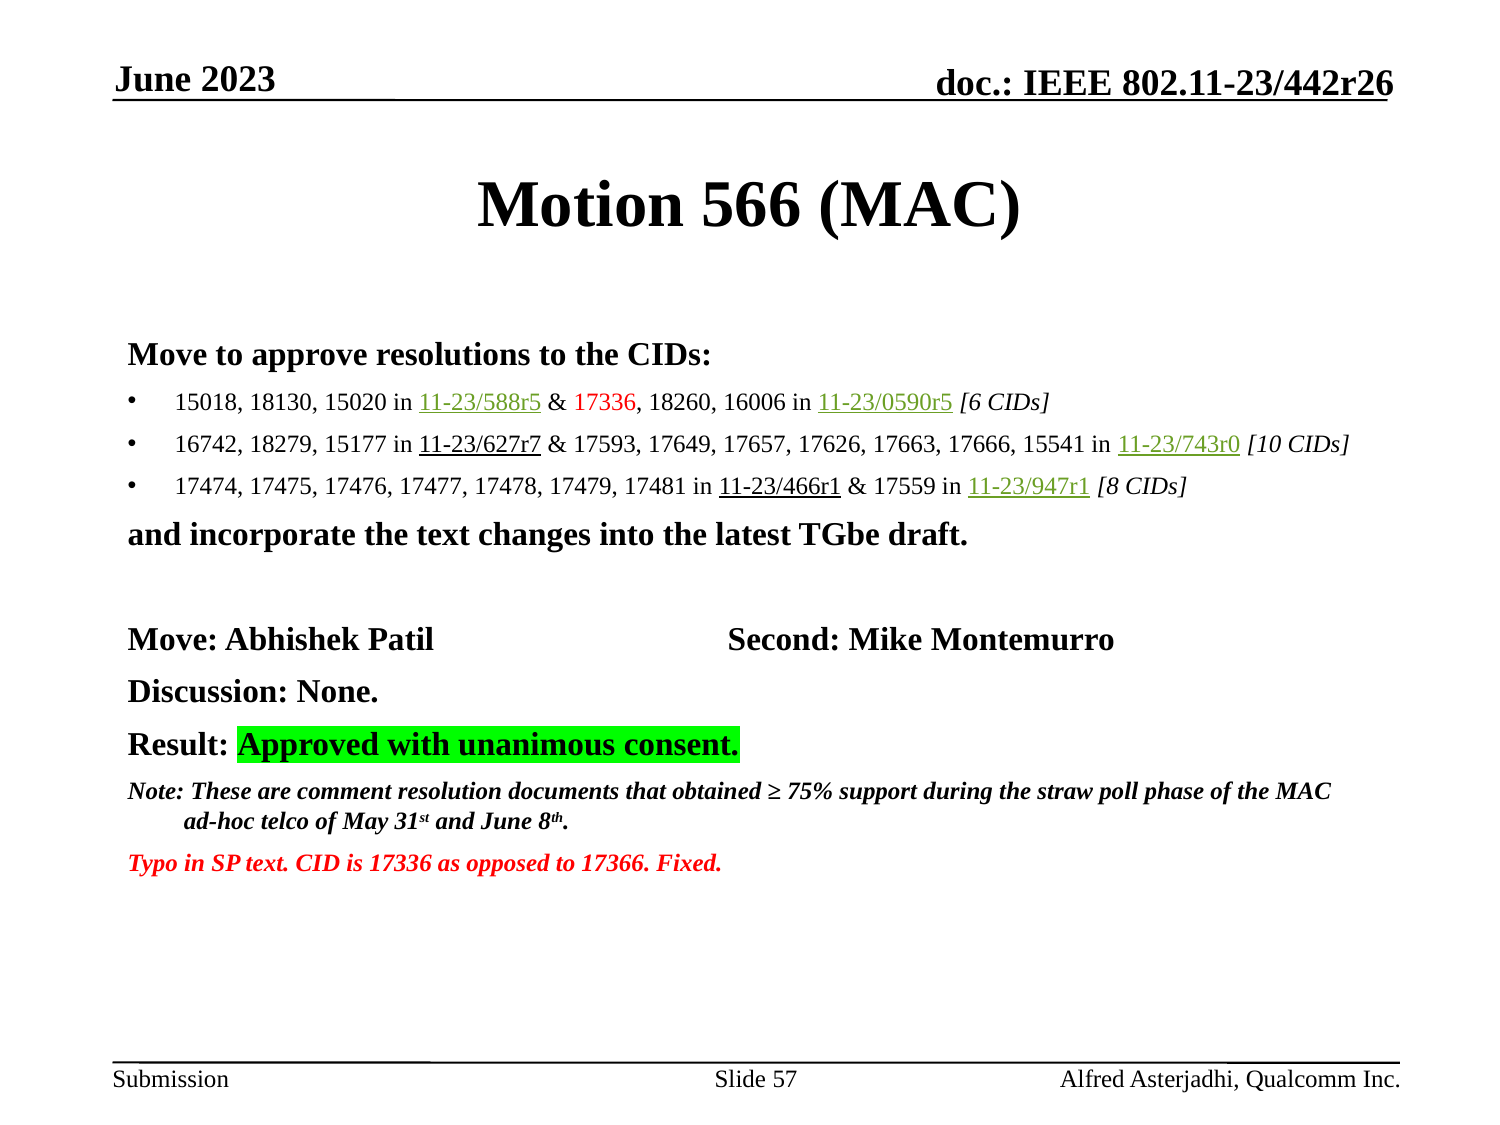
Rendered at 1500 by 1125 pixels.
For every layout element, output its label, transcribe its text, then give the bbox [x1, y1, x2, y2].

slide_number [114, 54, 423, 100]
title Motion 566 (MAC) [112, 112, 1388, 288]
list Move to approve resolutions to the CIDs: 15018, 18130, 15020 in 11-23/588r5 & 17336, 18260, 16006 in 11-23/0590r5 [6 CIDs] 16742, 18279, 15177 in 11-23/627r7 & 17593, 17649, 17657, 17626, 17663, 17666, 15541 in 11-23/743r0 [10 CIDs] 17474, 17475, 17476, 17477, 17478, 17479, 17481 in 11-23/466r1 & 17559 in 11-23/947r1 [8 CIDs] and incorporate the text changes into the latest TGbe draft. Move: Abhishek Patil Second: Mike Montemurro Discussion: None. Result: Approved with unanimous consent. Note: These are comment resolution documents that obtained ≥ 75% support during the straw poll phase of the MAC ad-hoc telco of May 31st and June 8th. Typo in SP text. CID is 17336 as opposed to 17366. Fixed. [112, 324, 1388, 1063]
footer Alfred Asterjadhi, Qualcomm Inc. [878, 1061, 1402, 1093]
slide_number Slide 57 [712, 1061, 800, 1123]
